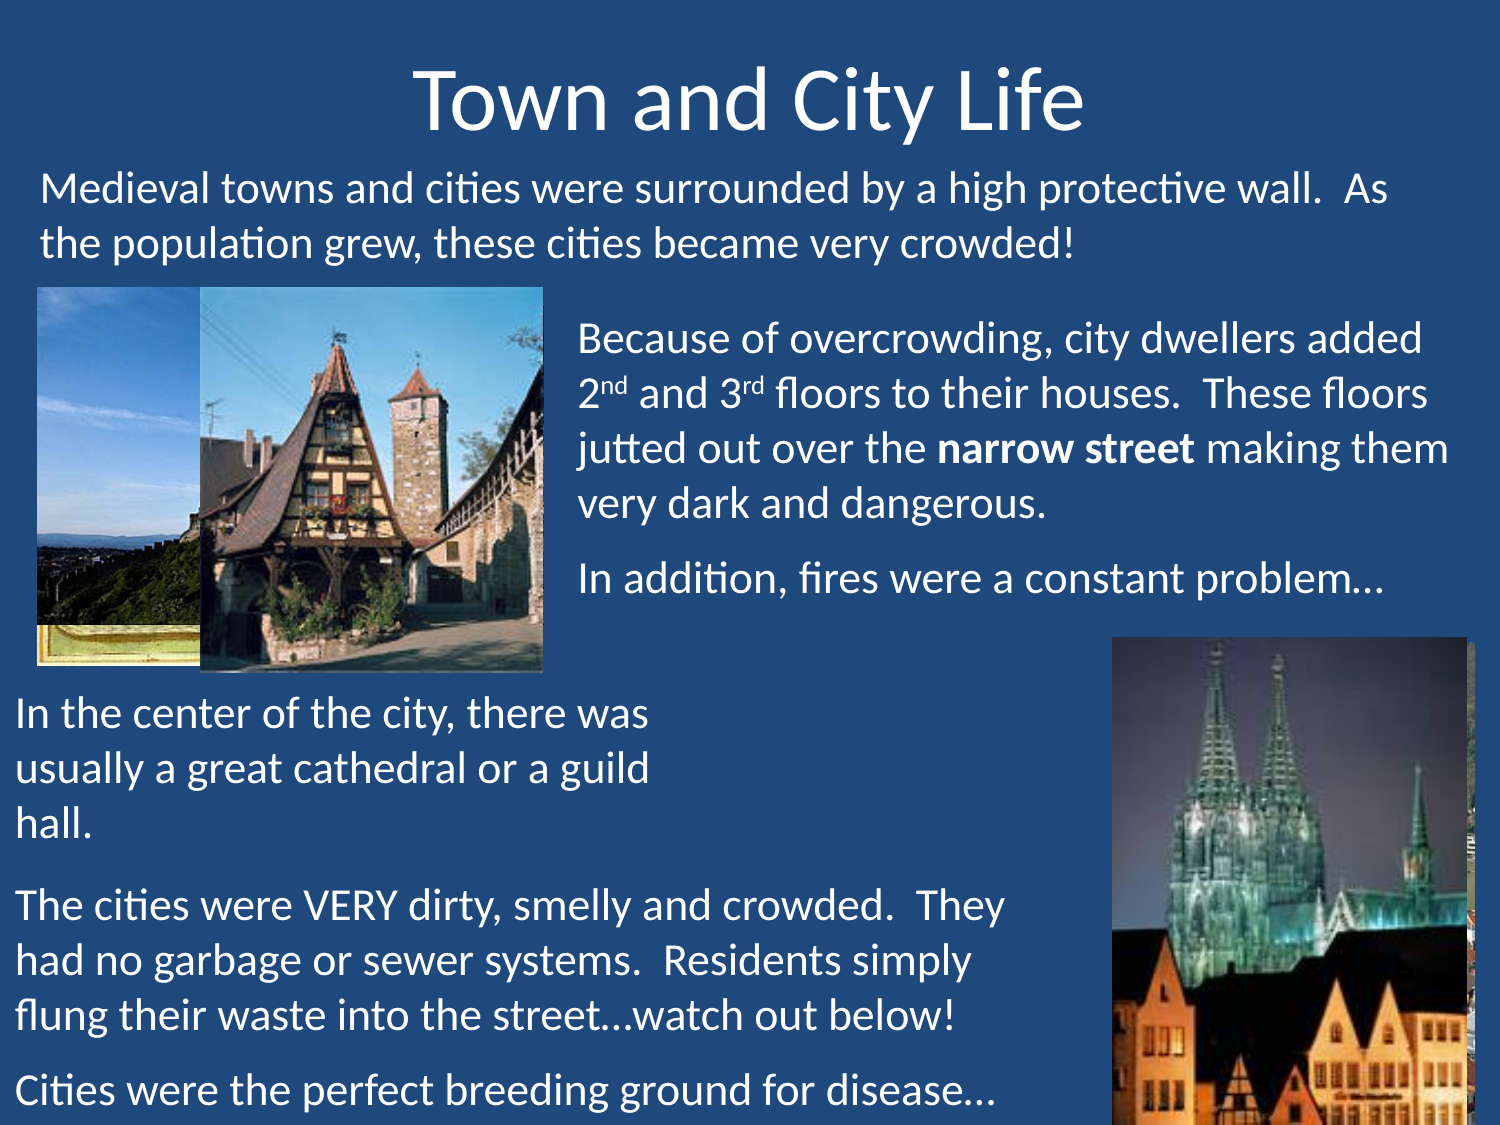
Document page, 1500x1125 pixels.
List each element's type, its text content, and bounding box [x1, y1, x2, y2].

text_box Because of overcrowding, city dwellers added 2nd and 3rd floors to their houses. These floors jutted out over the narrow street making them very dark and dangerous. In addition, fires were a constant problem… [562, 299, 1475, 610]
text_box In the center of the city, there was usually a great cathedral or a guild hall. [0, 675, 750, 855]
text_box The cities were VERY dirty, smelly and crowded. They had no garbage or sewer systems. Residents simply flung their waste into the street…watch out below! Cities were the perfect breeding ground for disease… [0, 867, 1063, 1123]
title Town and City Life [75, 0, 1425, 149]
text_box Medieval towns and cities were surrounded by a high protective wall. As the population grew, these cities became very crowded! [24, 149, 1450, 275]
picture [37, 287, 544, 674]
picture [1112, 637, 1476, 1125]
